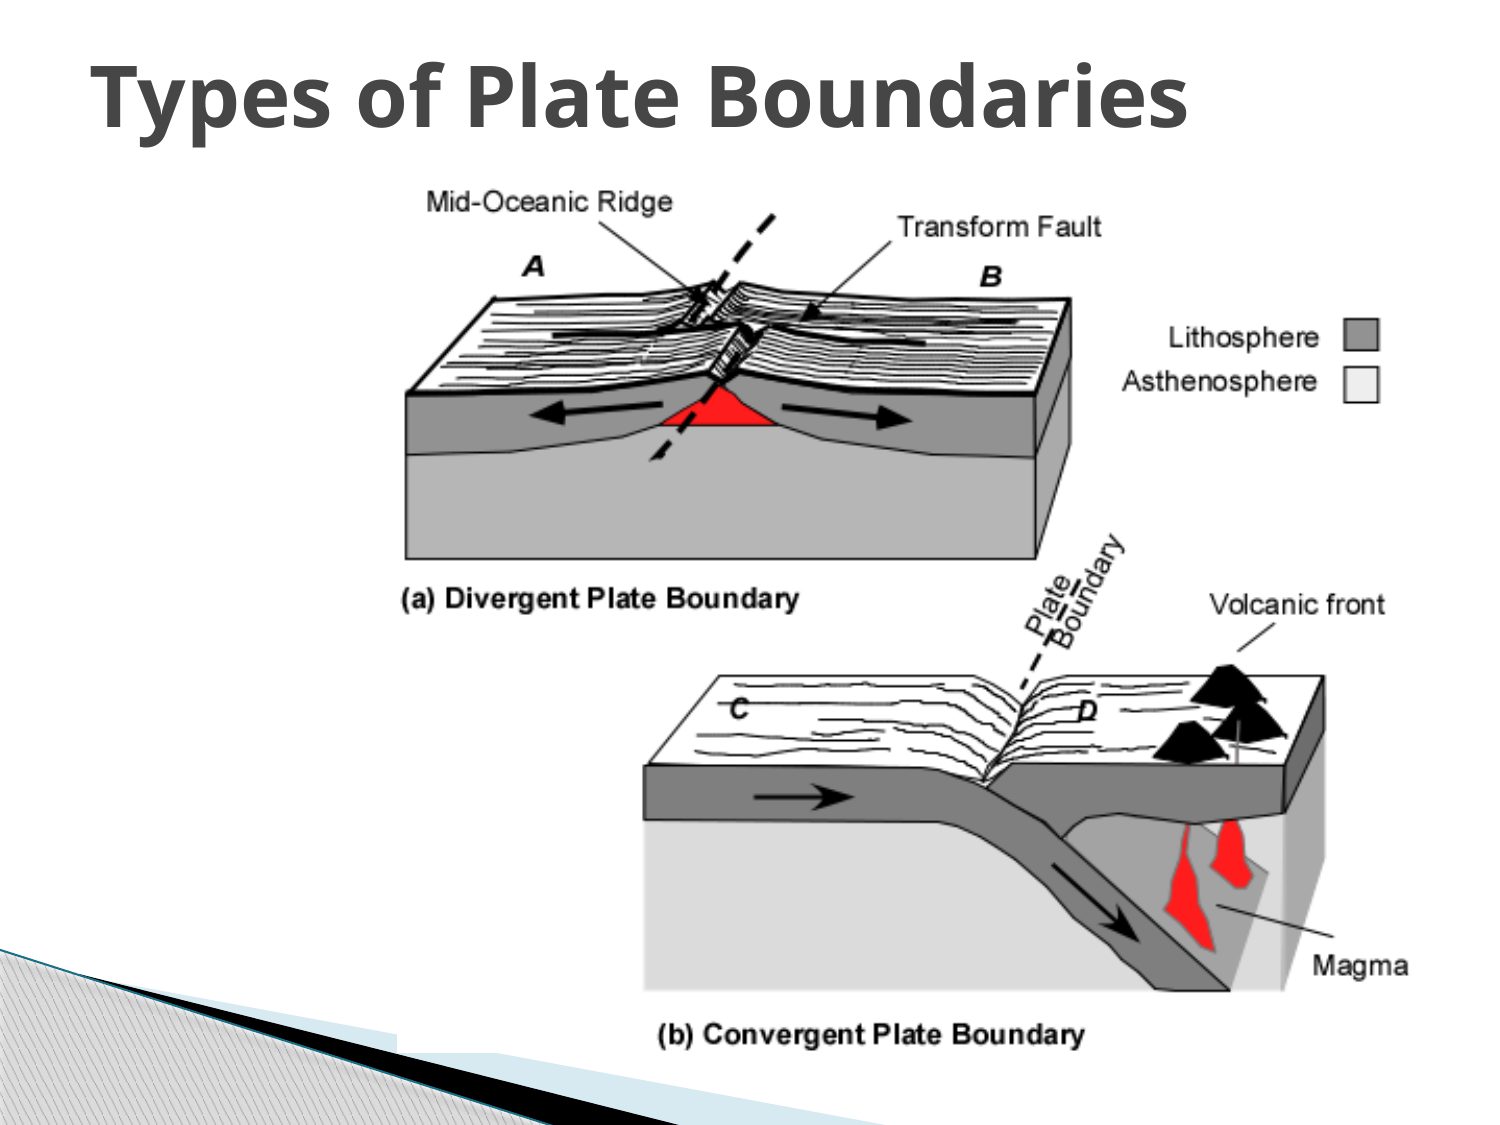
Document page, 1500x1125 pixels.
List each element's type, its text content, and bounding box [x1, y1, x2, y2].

title Types of Plate Boundaries [75, 0, 1425, 188]
picture [397, 185, 1426, 1053]
